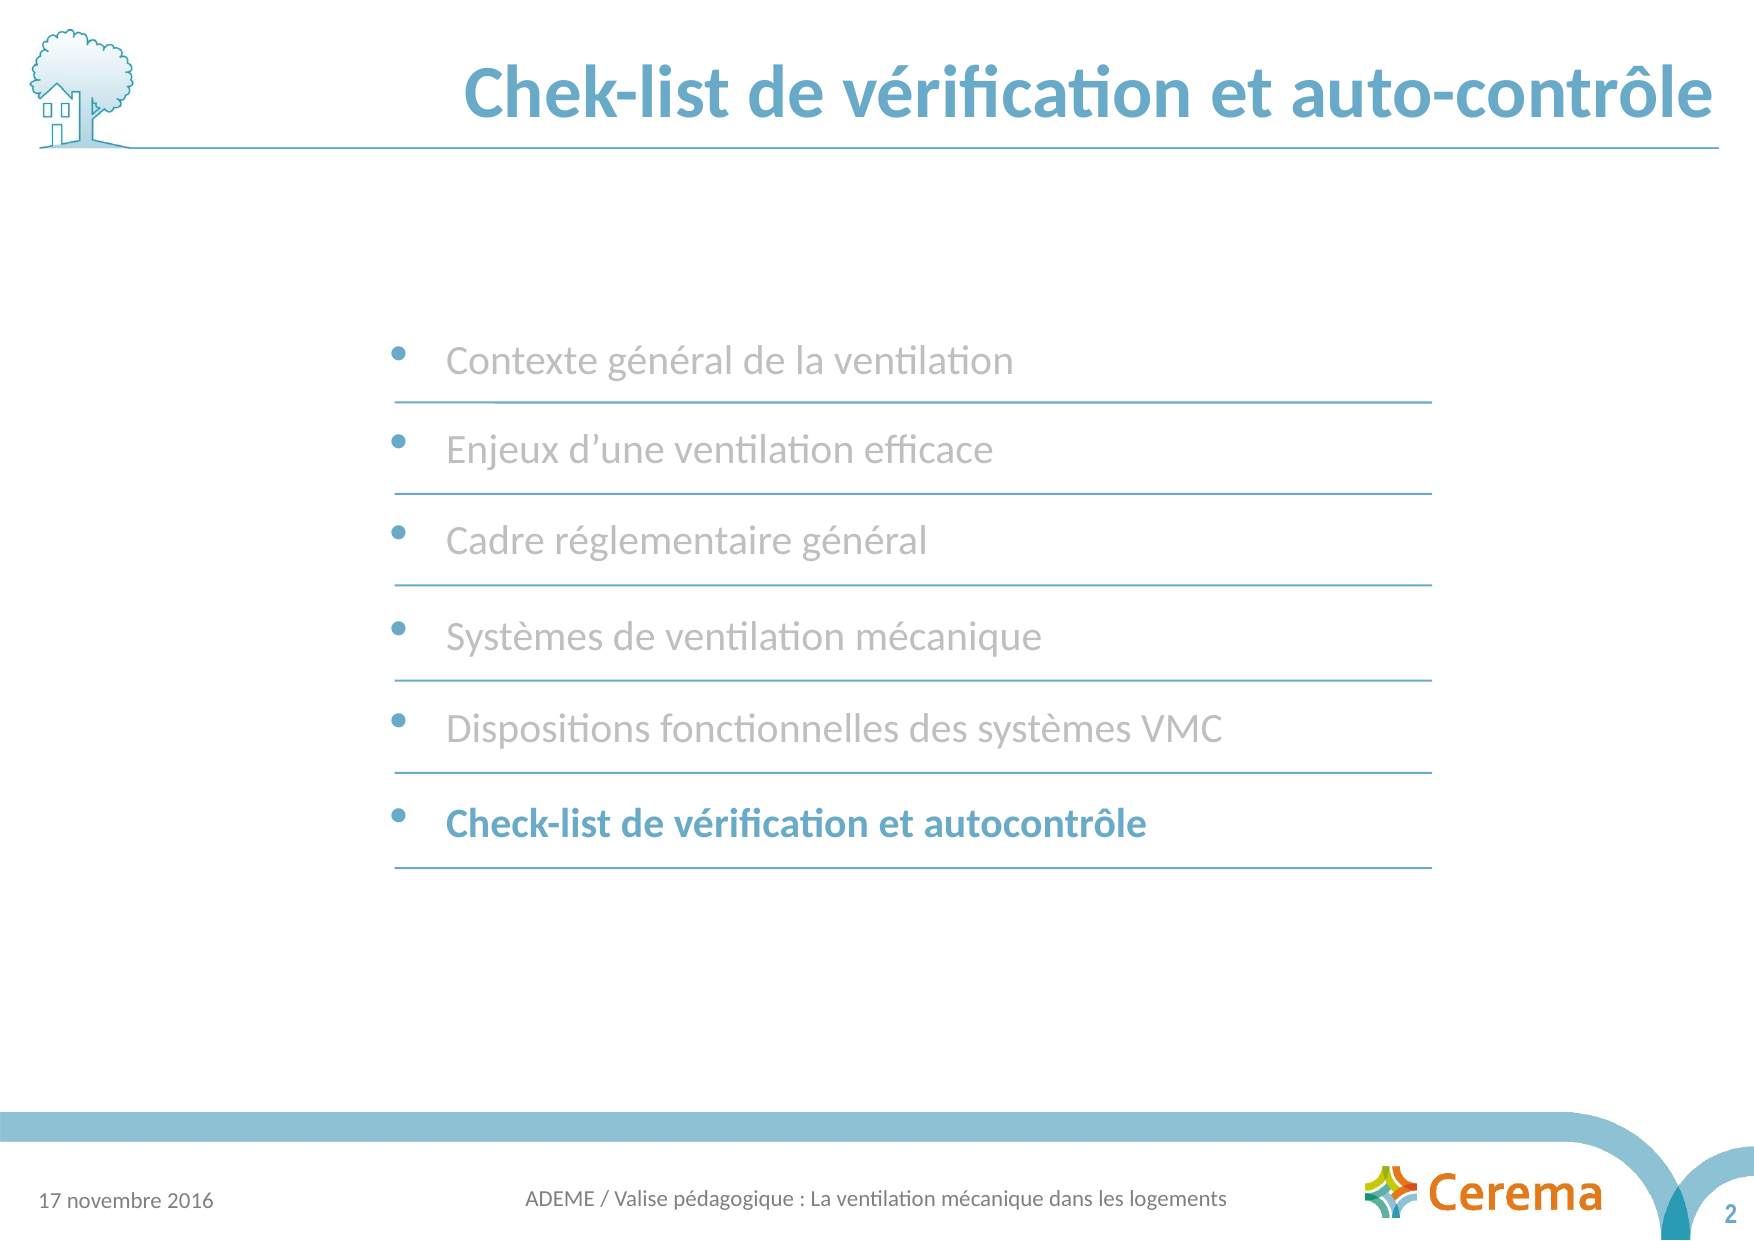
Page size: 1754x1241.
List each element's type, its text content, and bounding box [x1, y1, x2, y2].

text_box Dispositions fonctionnelles des systèmes VMC [376, 693, 1415, 758]
text_box Systèmes de ventilation mécanique [376, 600, 1415, 666]
picture [0, 1112, 1754, 1240]
text_box Cadre réglementaire général [376, 505, 1415, 571]
text_box Check-list de vérification et autocontrôle [376, 788, 1415, 854]
picture [29, 29, 1719, 149]
text_box Chek-list de vérification et auto-contrôle [144, 35, 1731, 136]
text_box Contexte général de la ventilation [376, 325, 1415, 391]
text_box Enjeux d’une ventilation efficace [376, 414, 1415, 479]
